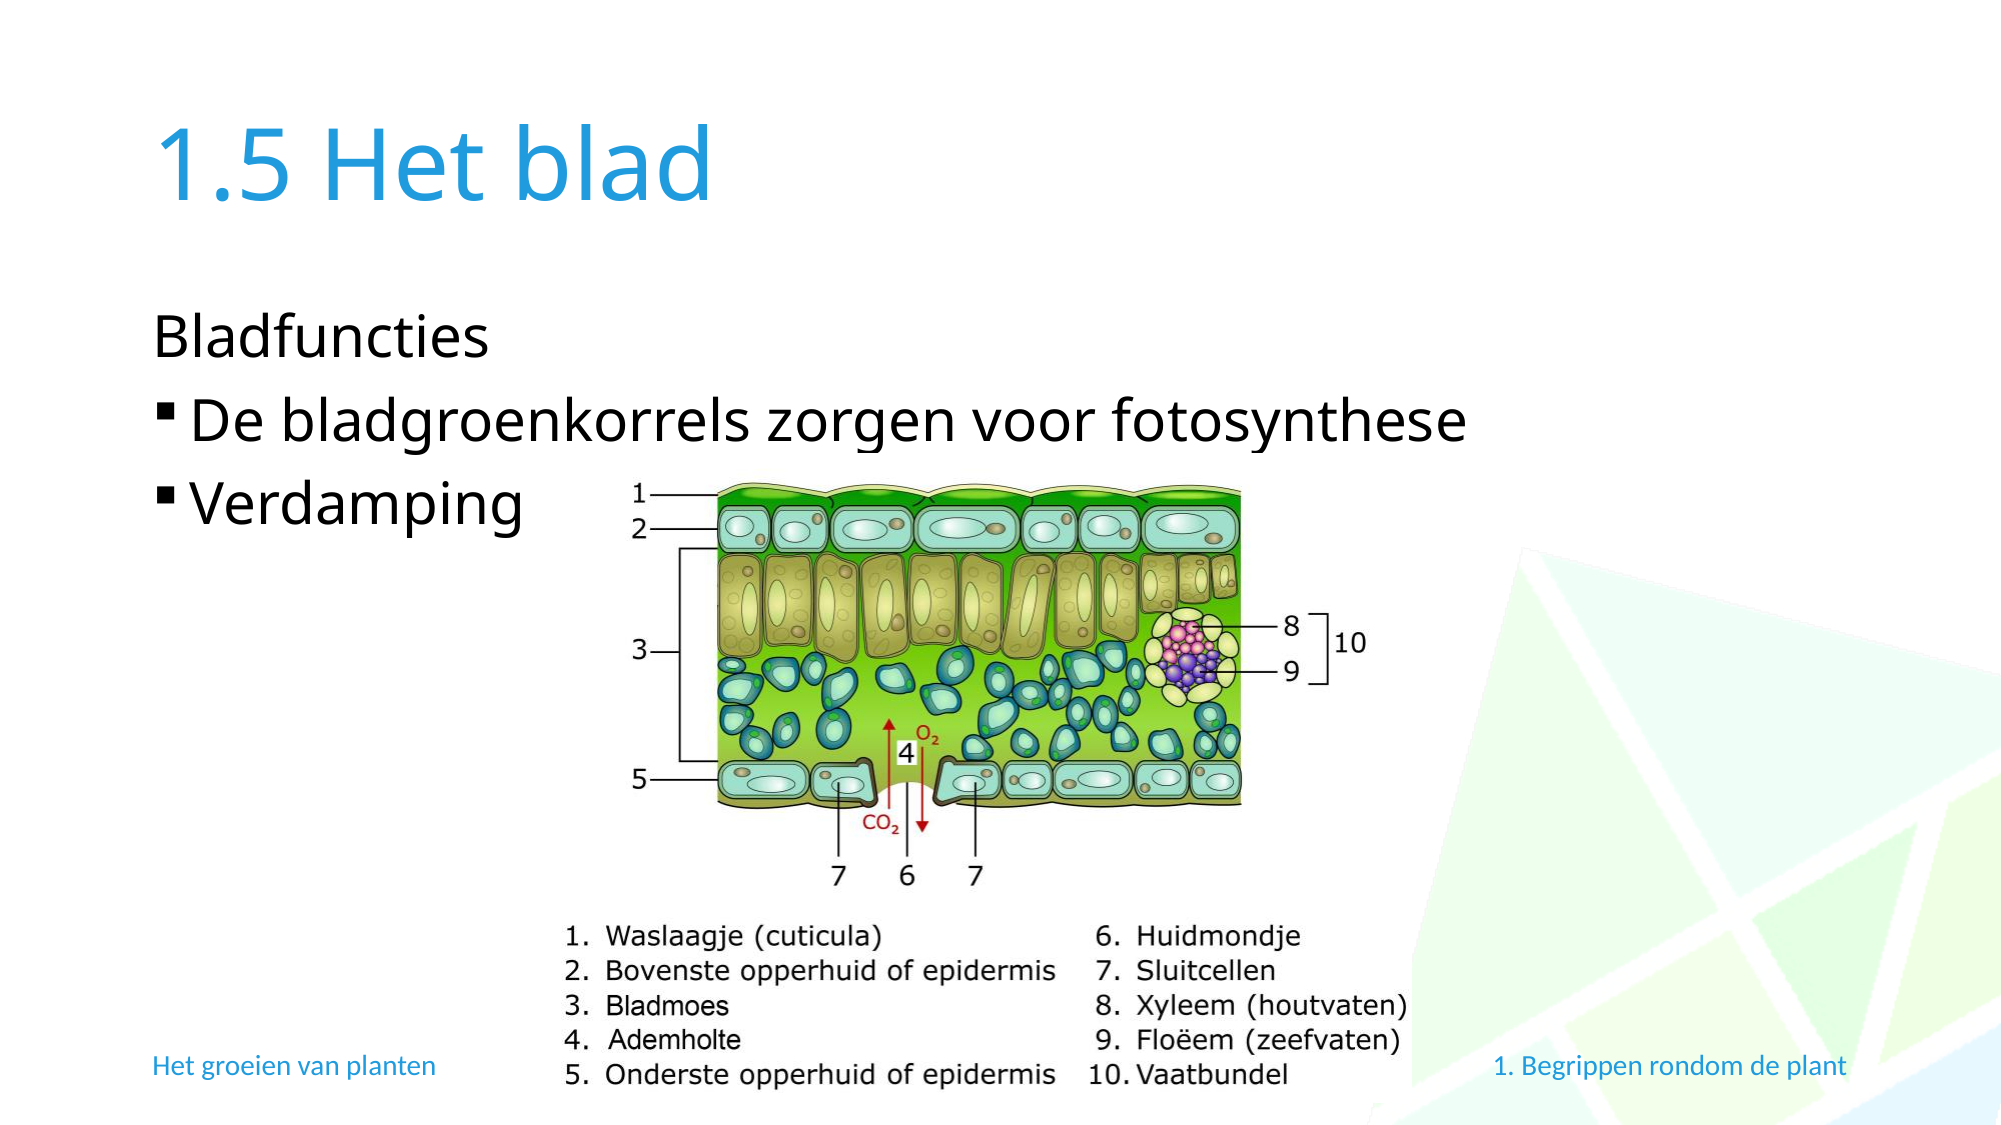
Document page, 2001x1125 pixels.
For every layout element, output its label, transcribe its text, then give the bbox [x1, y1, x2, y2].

list Bladfuncties De bladgroenkorrels zorgen voor fotosynthese Verdamping [137, 299, 1863, 1014]
picture [545, 453, 1412, 1103]
title 1.5 Het blad [137, 59, 1863, 278]
list Het groeien van planten [137, 1042, 545, 1103]
list 1. Begrippen rondom de plant [1412, 1042, 1863, 1103]
